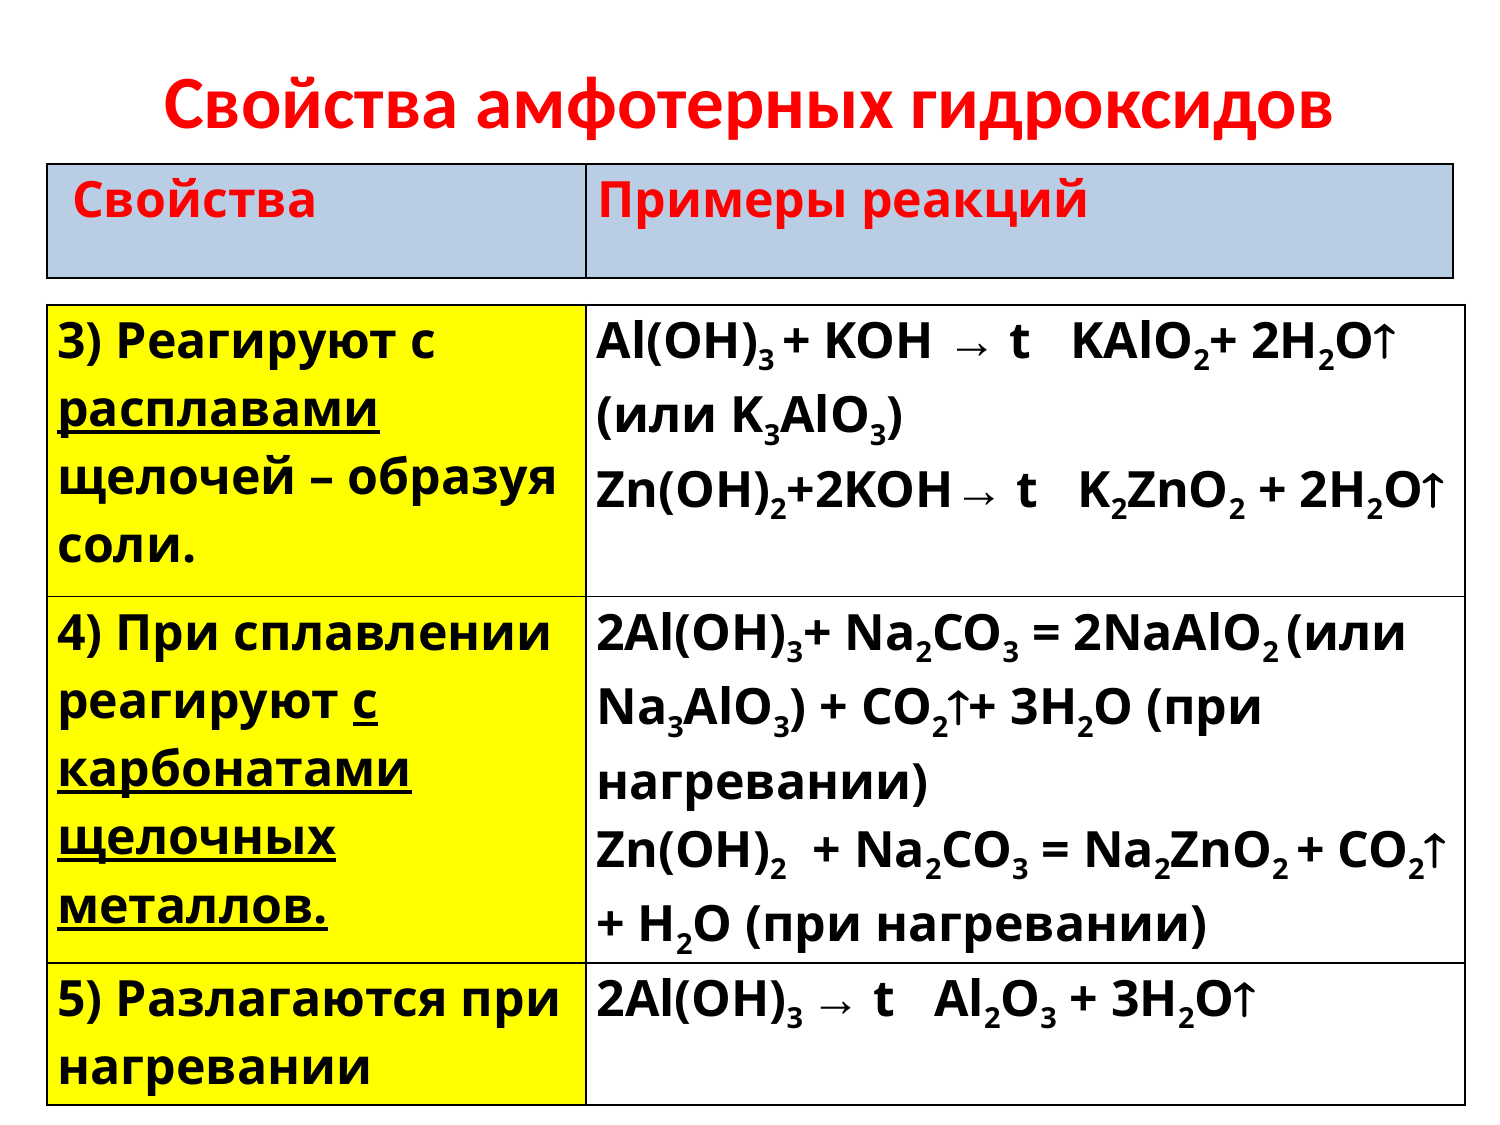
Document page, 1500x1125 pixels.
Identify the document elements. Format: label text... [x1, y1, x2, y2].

table_cell 5) Разлагаются при нагревании [48, 964, 585, 1104]
table_header 3) Реагируют с расплавами щелочей – образуя соли. [48, 306, 585, 596]
table_cell 2Al(OH)3+ Na2CO3 = 2NaAlO2 (или Na3AlO3) + CO2+ 3Н2О (при нагревании) Zn(OH)2 + Na2CO3 = Na2ZnO2 + CO2 + Н2О (при нагревании) [587, 597, 1464, 962]
table_header Примеры реакций [587, 165, 1452, 277]
table_cell 4) При сплавлении реагируют с карбонатами щелочных металлов. [48, 597, 585, 962]
table_header Al(OH)3 + KOH → t KAlO2+ 2H2O (или K3AlO3) Zn(OH)2+2KOH→ t K2ZnO2 + 2H2O [587, 306, 1464, 596]
table_cell 2Al(OH)3 → t Al2O3 + 3H2O [587, 964, 1464, 1104]
table_header Свойства [48, 165, 585, 277]
title Свойства амфотерных гидроксидов [75, 45, 1425, 153]
